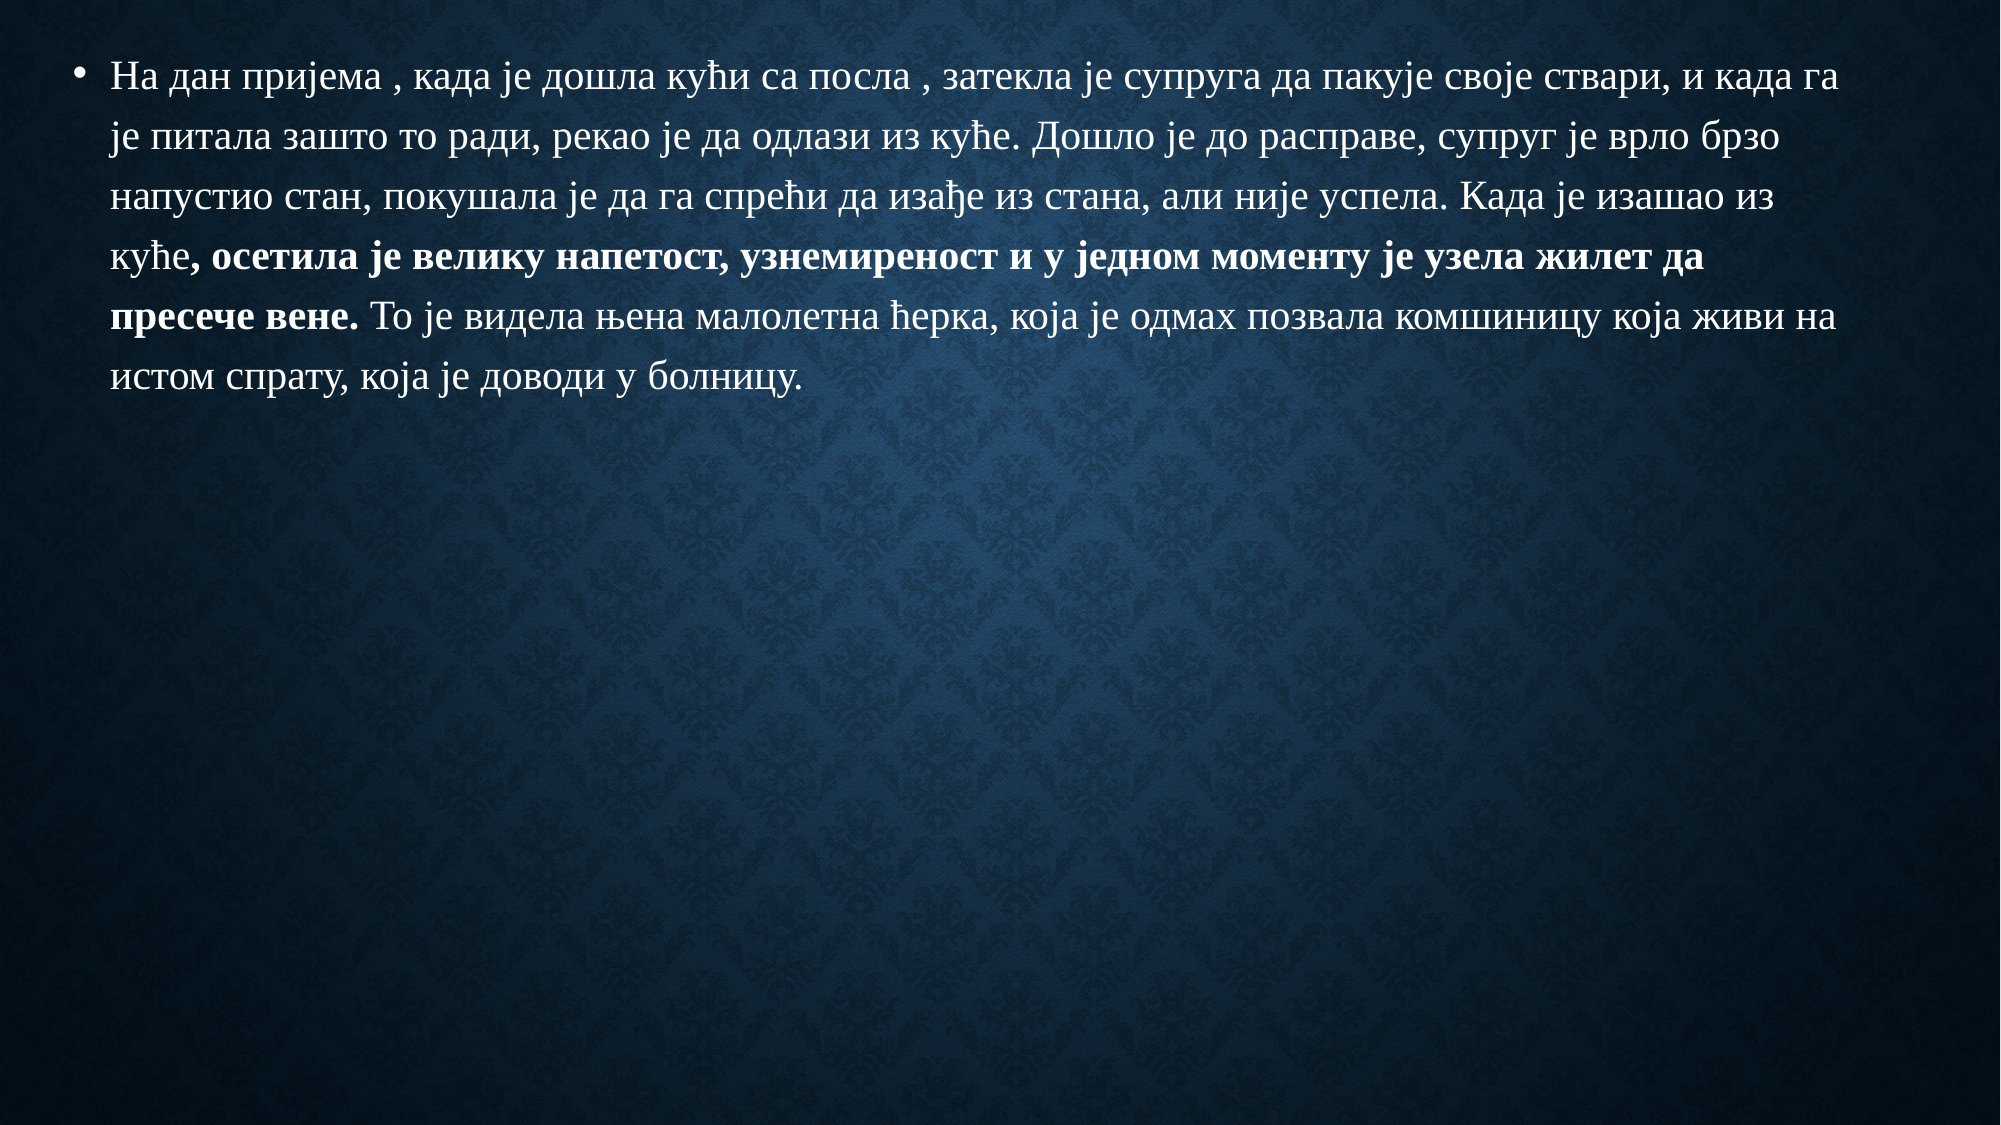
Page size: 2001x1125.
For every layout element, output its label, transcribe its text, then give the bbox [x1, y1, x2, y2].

list На дан пријема , када је дошла кући са посла , затекла је супруга да пакује своје ствари, и када га је питала зашто то ради, рекао је да одлази из куће. Дошло је до расправе, супруг је врло брзо напустио стан, покушала је да га спрећи да изађе из стана, али није успела. Када је изашао из куће, осетила је велику напетост, узнемиреност и у једном моменту је узела жилет да пресече вене. То је видела њена малолетна ћерка, која је одмах позвала комшиницу која живи на истом спрату, која је доводи у болницу. [57, 29, 1860, 1025]
